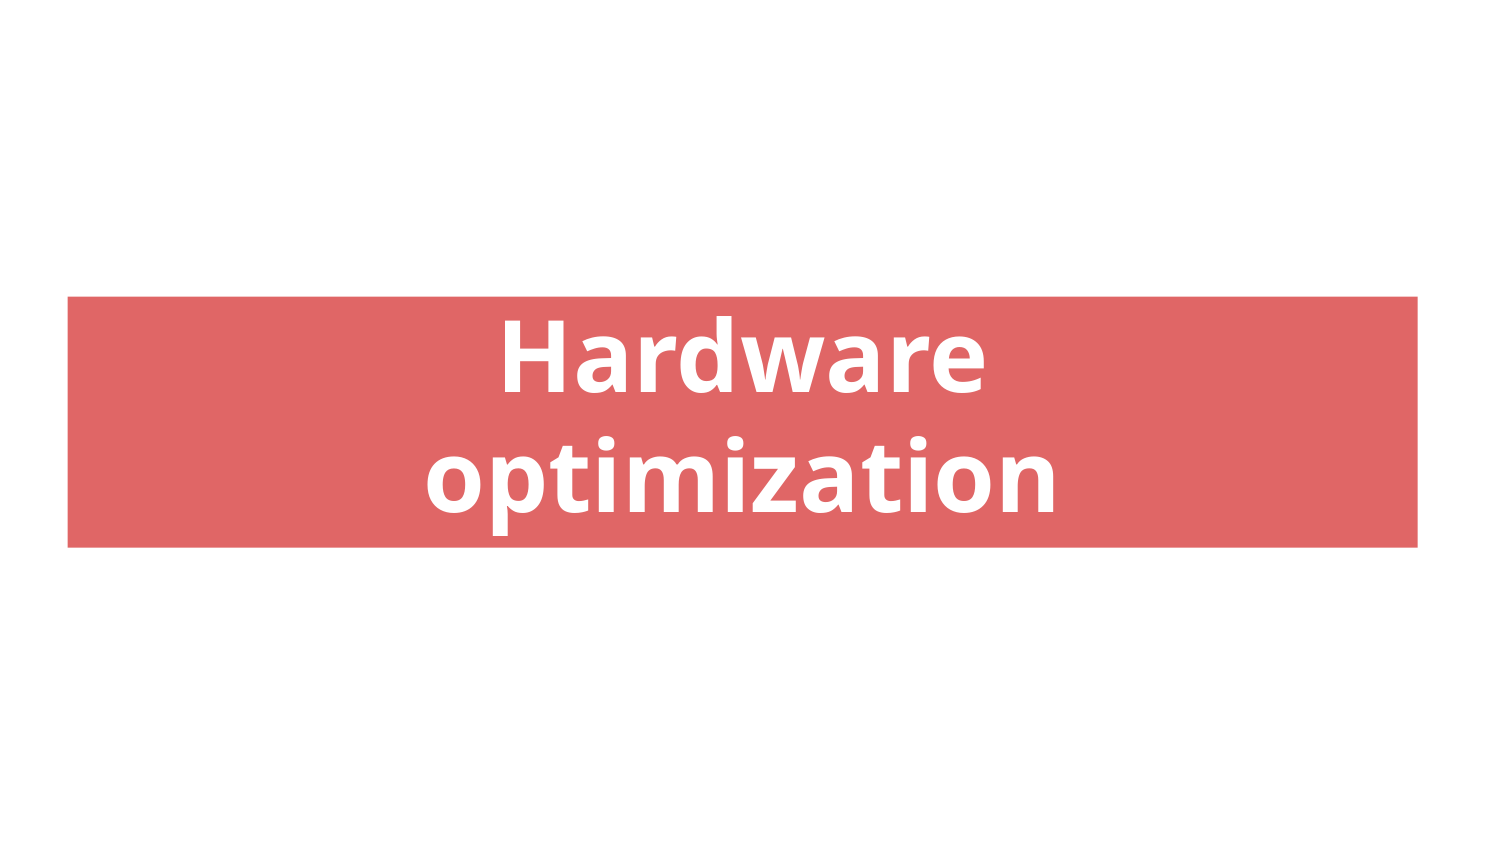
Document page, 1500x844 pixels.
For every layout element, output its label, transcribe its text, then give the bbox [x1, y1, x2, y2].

title Hardware optimization [67, 296, 1418, 548]
